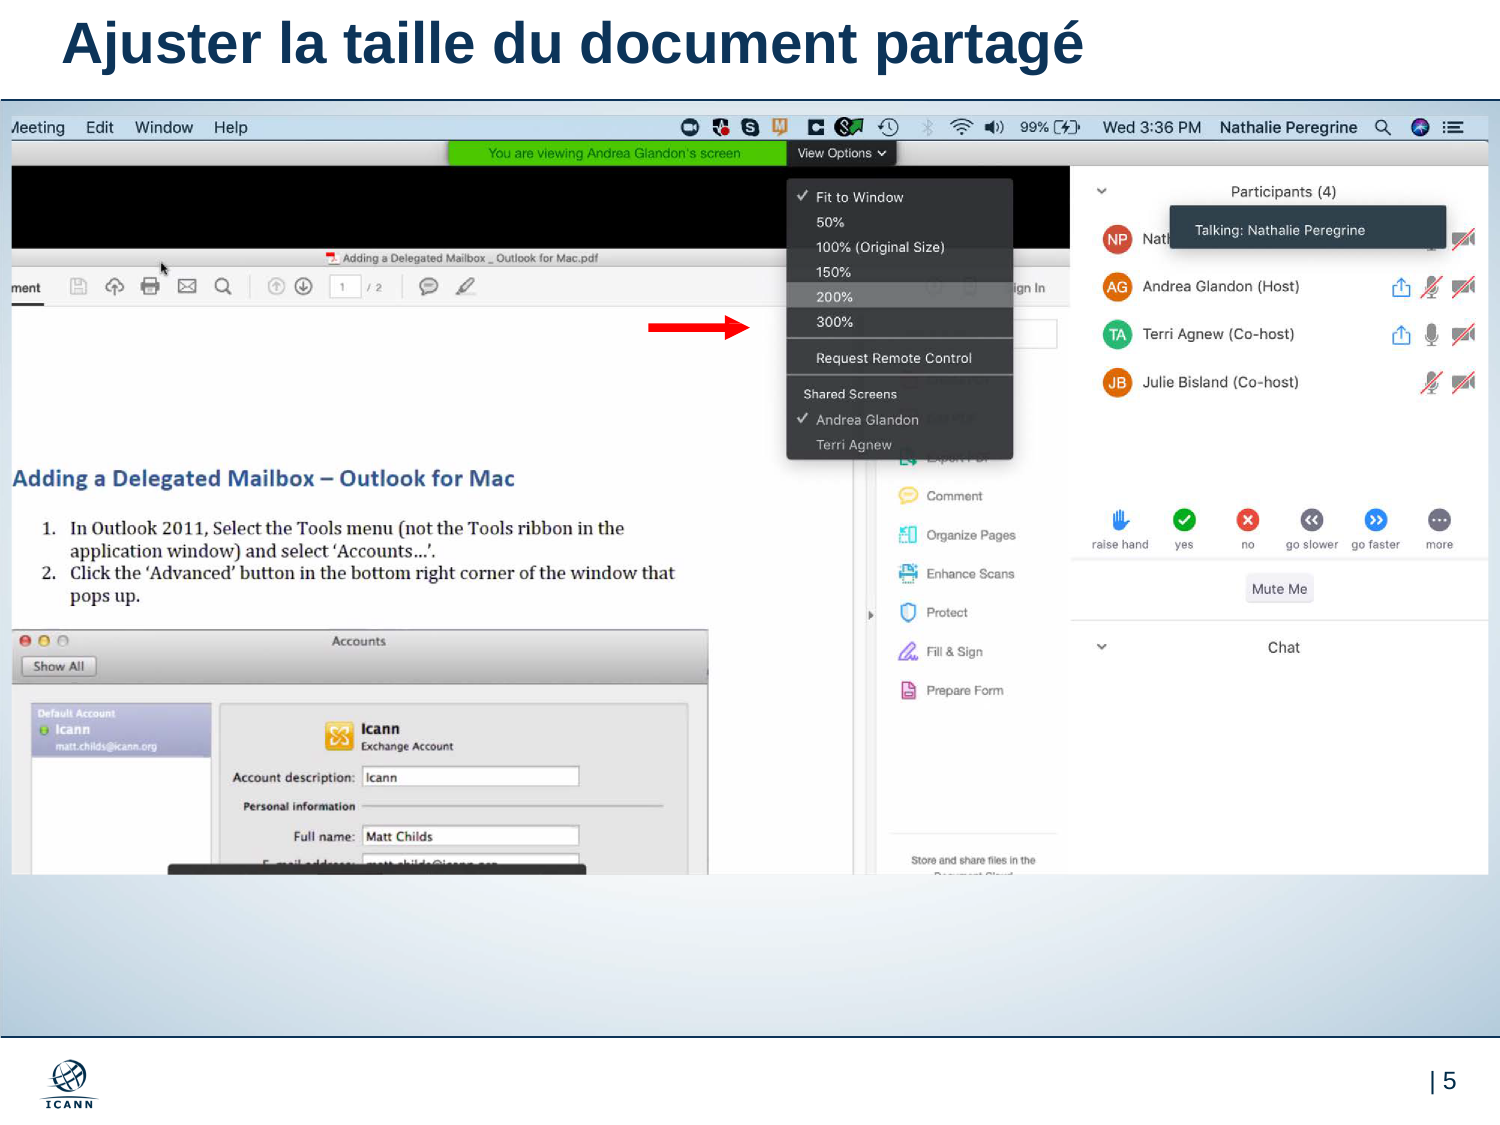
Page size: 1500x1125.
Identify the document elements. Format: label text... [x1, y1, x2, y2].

text_box [648, 315, 750, 341]
title Ajuster la taille du document partagé [59, 5, 1242, 114]
picture [0, 99, 1500, 1038]
slide_number | 5 [1427, 1065, 1462, 1125]
picture [38, 1059, 100, 1109]
text_box [11, 114, 1489, 875]
